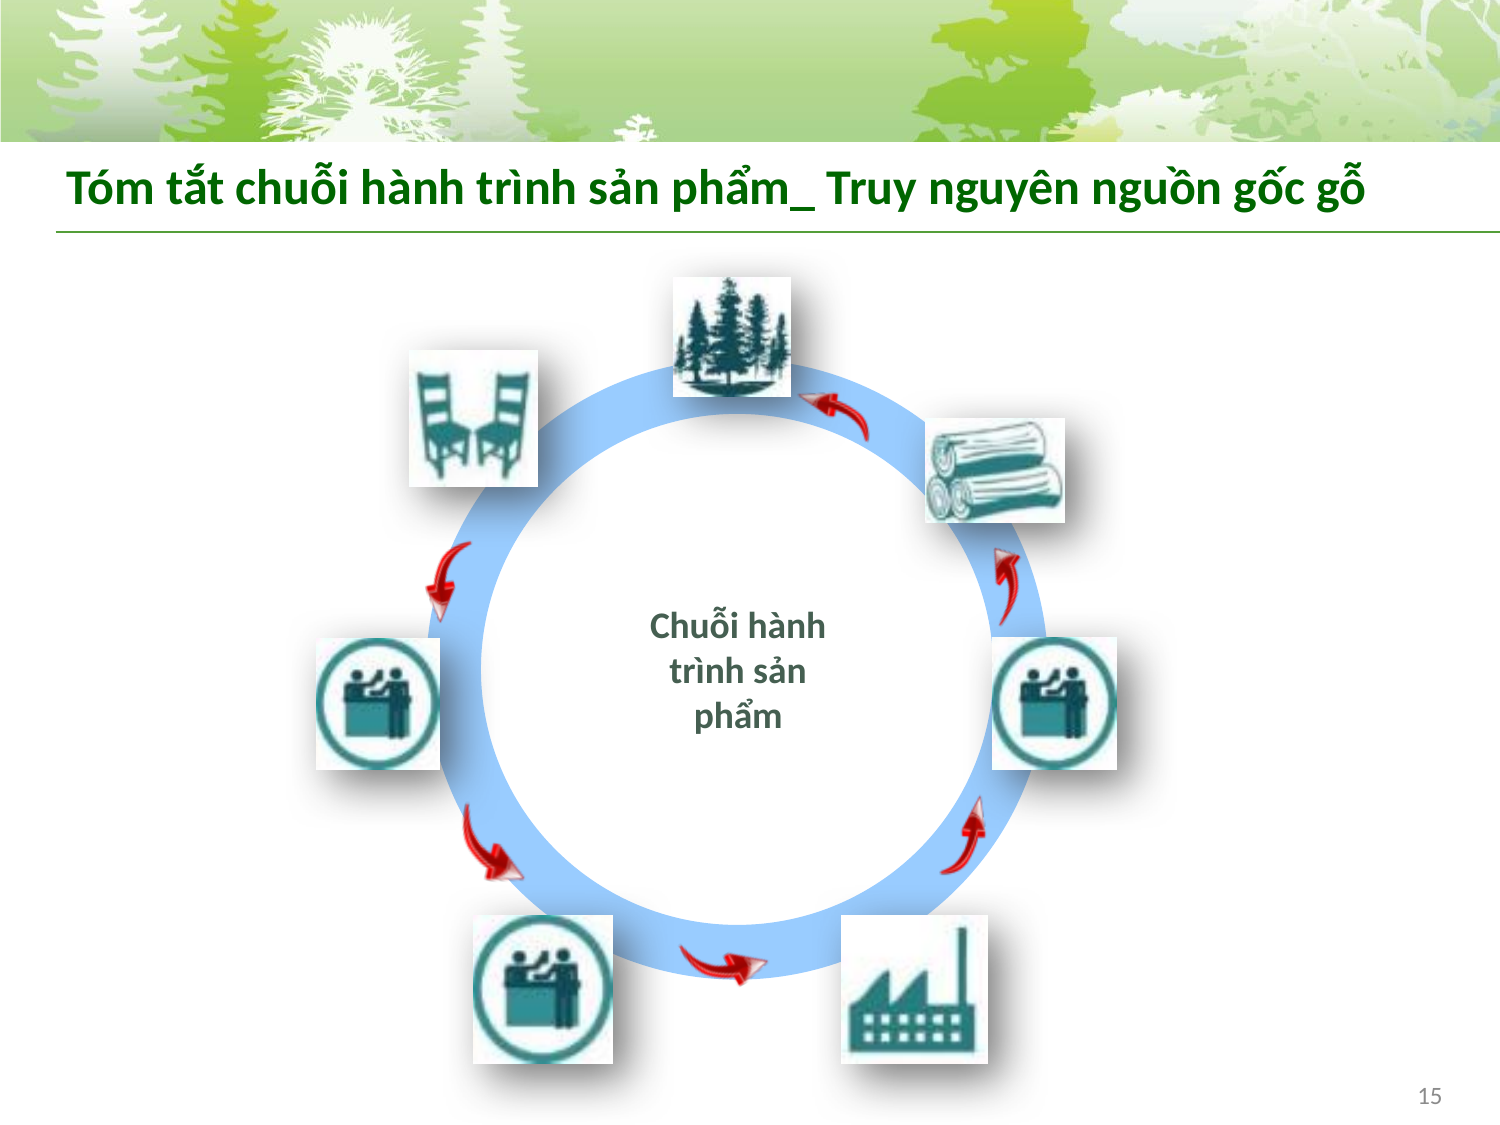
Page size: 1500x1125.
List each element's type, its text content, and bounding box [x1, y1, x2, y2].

picture [896, 767, 1030, 899]
picture [659, 897, 795, 1017]
picture [673, 277, 896, 445]
picture [841, 915, 988, 1065]
picture [473, 915, 613, 1065]
picture [430, 797, 562, 895]
slide_number 15 [1120, 1065, 1458, 1125]
picture [316, 519, 514, 770]
picture [945, 538, 1117, 770]
picture [925, 418, 1065, 523]
picture [0, 0, 1500, 142]
picture [409, 350, 538, 487]
title Tóm tắt chuỗi hành trình sản phẩm_ Truy nguyên nguồn gốc gỗ [51, 139, 1420, 237]
text_box Chuỗi hành trình sản phẩm [626, 593, 850, 744]
text_box [476, 398, 999, 948]
